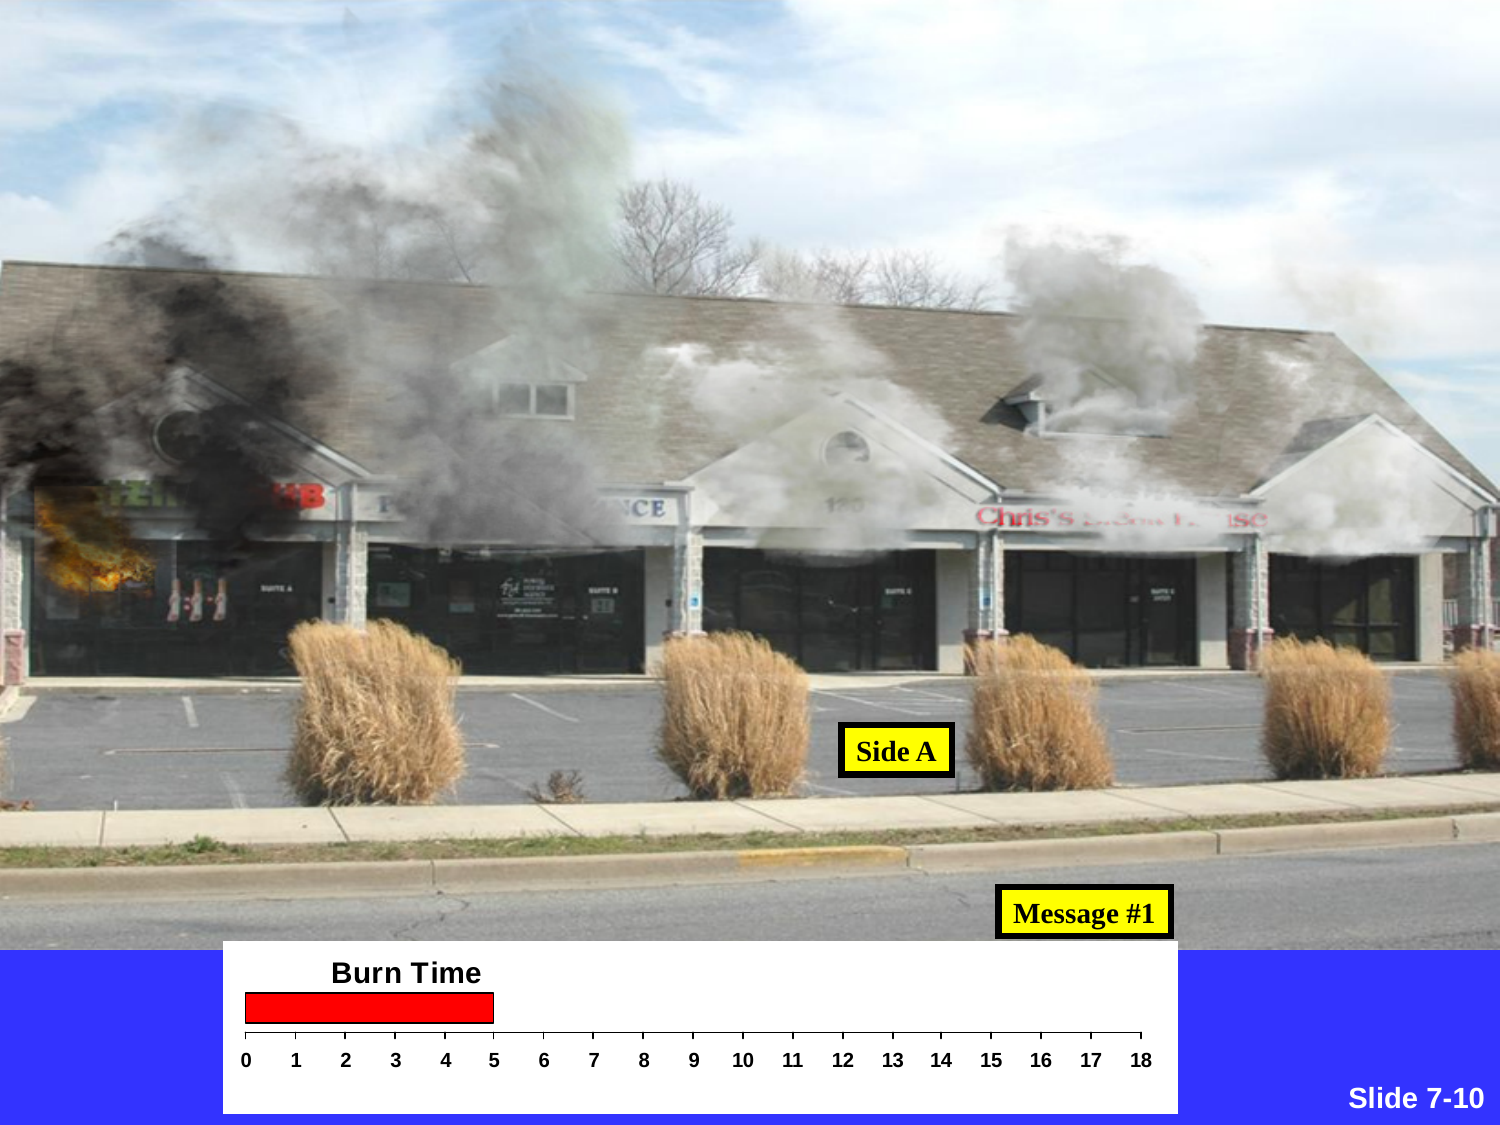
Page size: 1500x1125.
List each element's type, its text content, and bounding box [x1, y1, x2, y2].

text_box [223, 941, 1179, 1114]
picture [0, 0, 1500, 951]
slide_number Slide 7-295 [1149, 1071, 1500, 1125]
